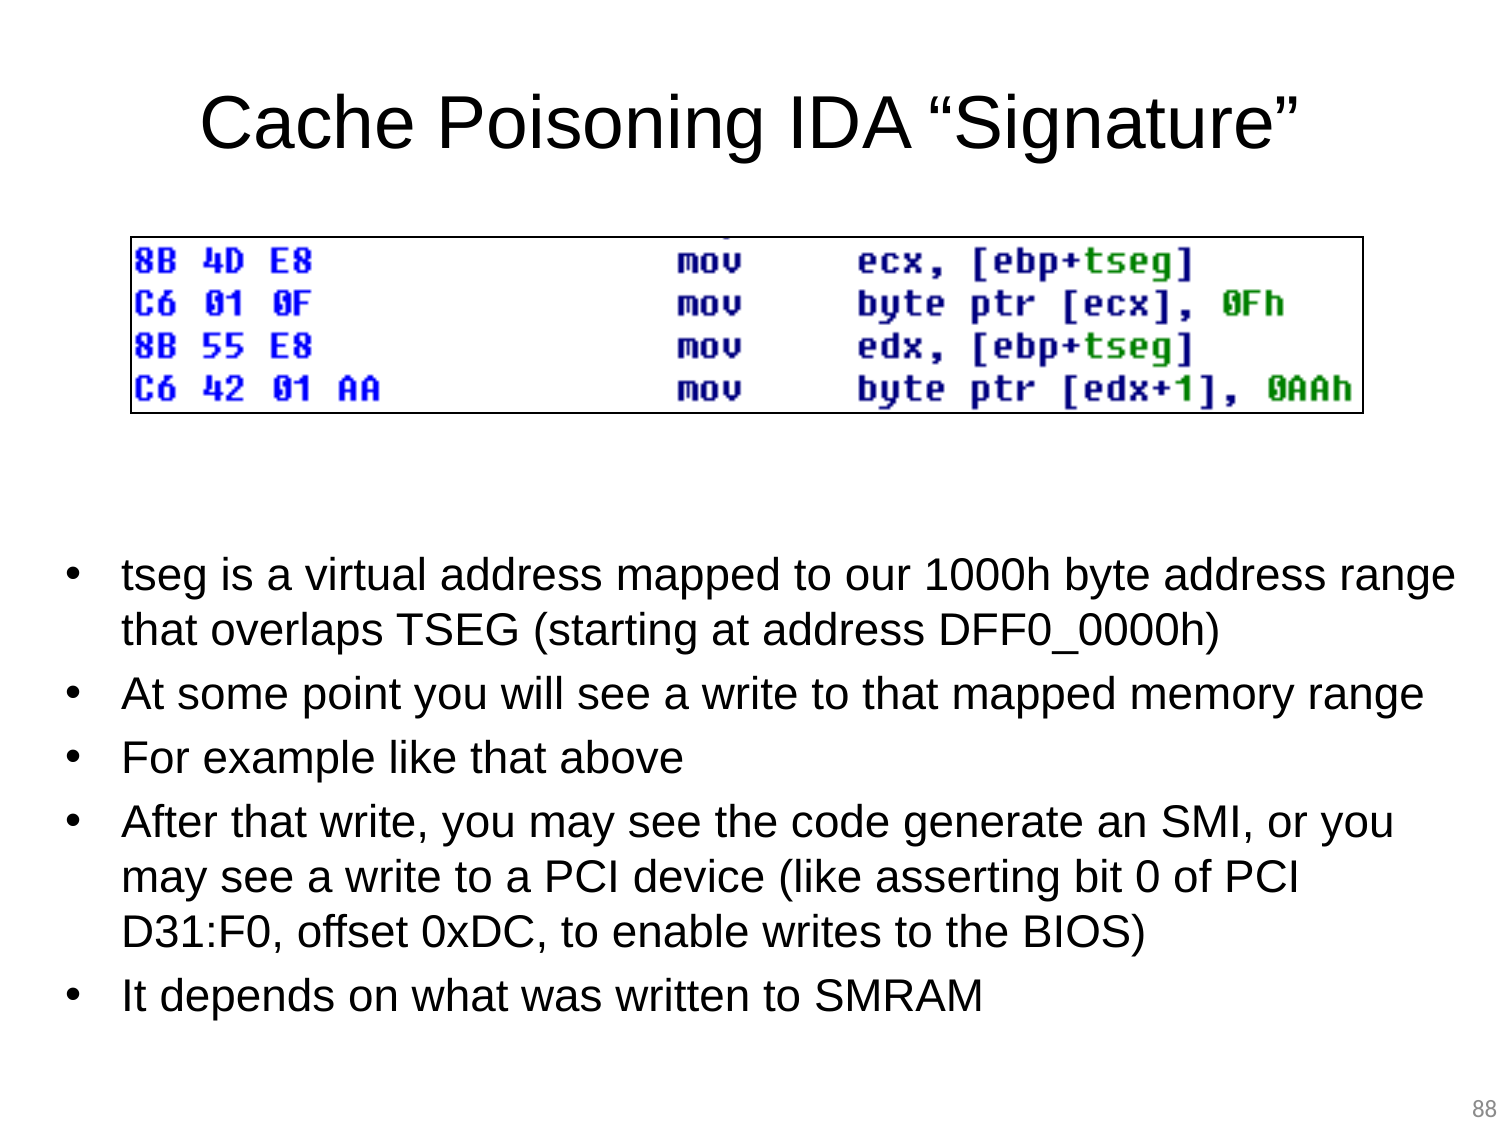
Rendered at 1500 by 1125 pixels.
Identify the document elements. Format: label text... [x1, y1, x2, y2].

list tseg is a virtual address mapped to our 1000h byte address range that overlaps TSEG (starting at address DFF0_0000h) At some point you will see a write to that mapped memory range For example like that above After that write, you may see the code generate an SMI, or you may see a write to a PCI device (like asserting bit 0 of PCI D31:F0, offset 0xDC, to enable writes to the BIOS) It depends on what was written to SMRAM [50, 537, 1475, 1100]
title Cache Poisoning IDA “Signature” [75, 24, 1425, 213]
slide_number 88 [1162, 1077, 1500, 1125]
picture [131, 237, 1363, 413]
